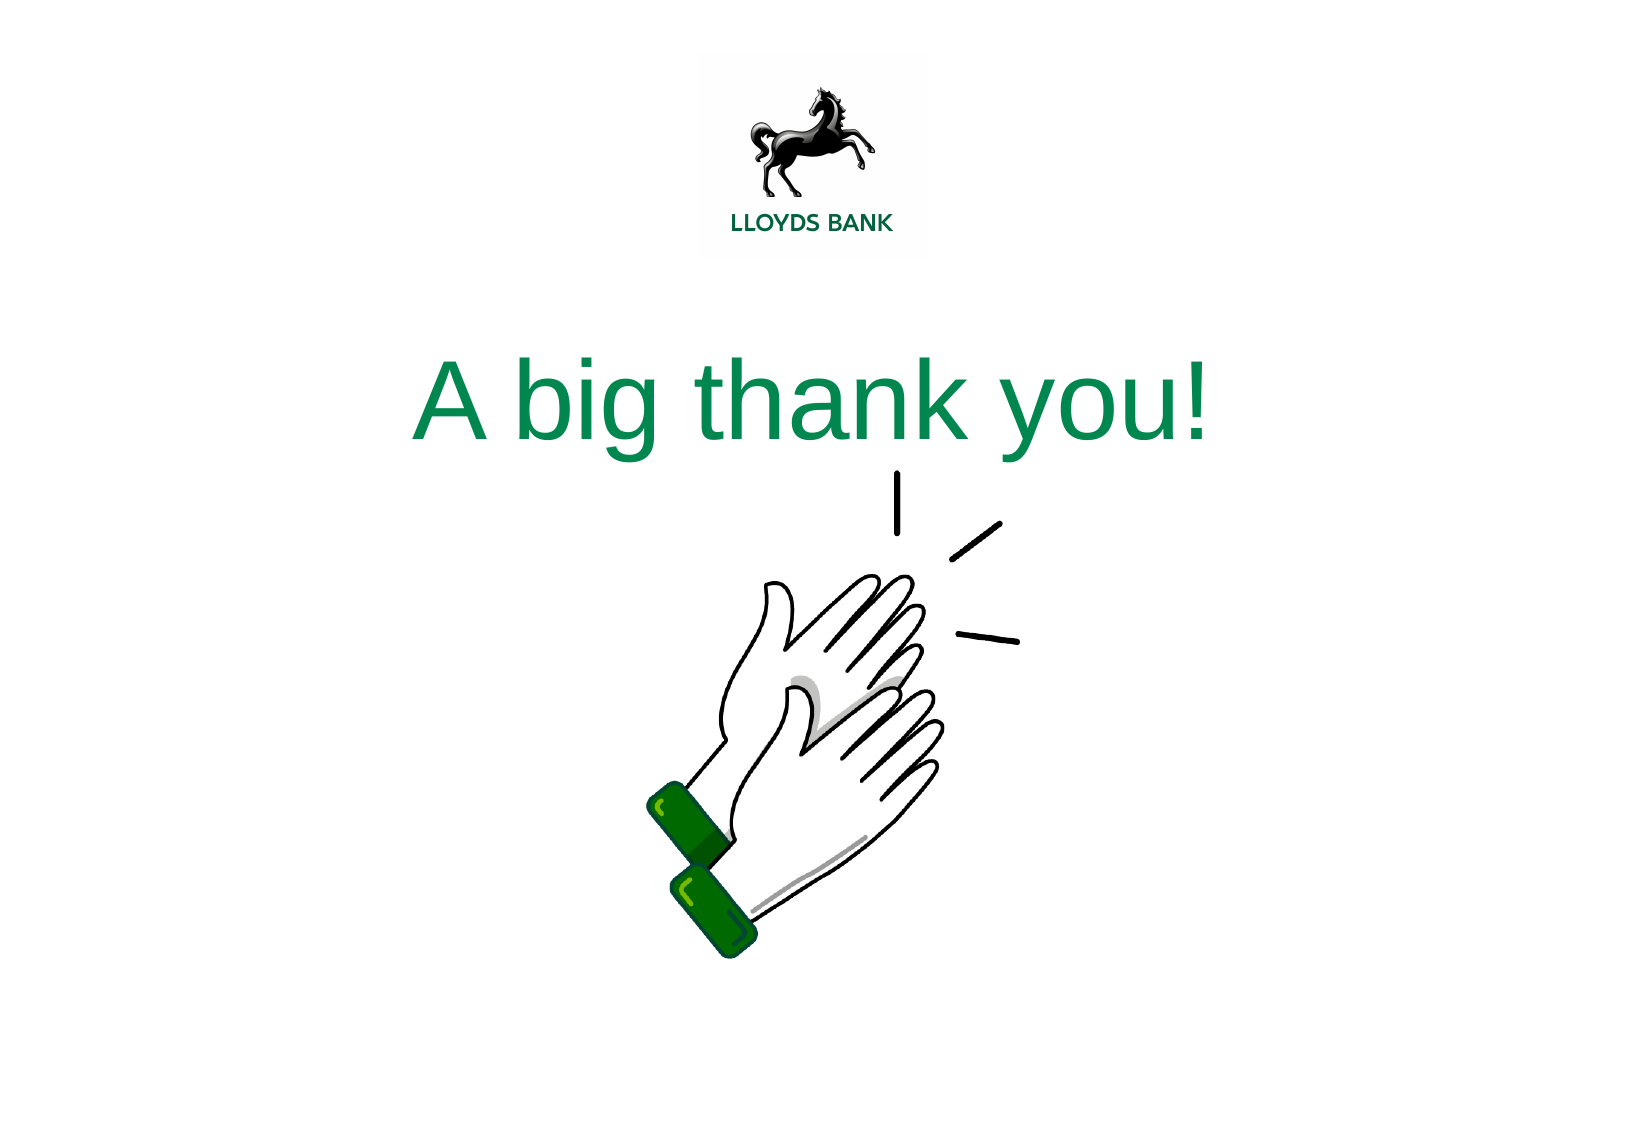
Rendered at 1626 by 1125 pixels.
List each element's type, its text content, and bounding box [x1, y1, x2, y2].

picture [698, 51, 927, 258]
picture [645, 470, 1021, 960]
title A big thank you! [0, 304, 1625, 485]
